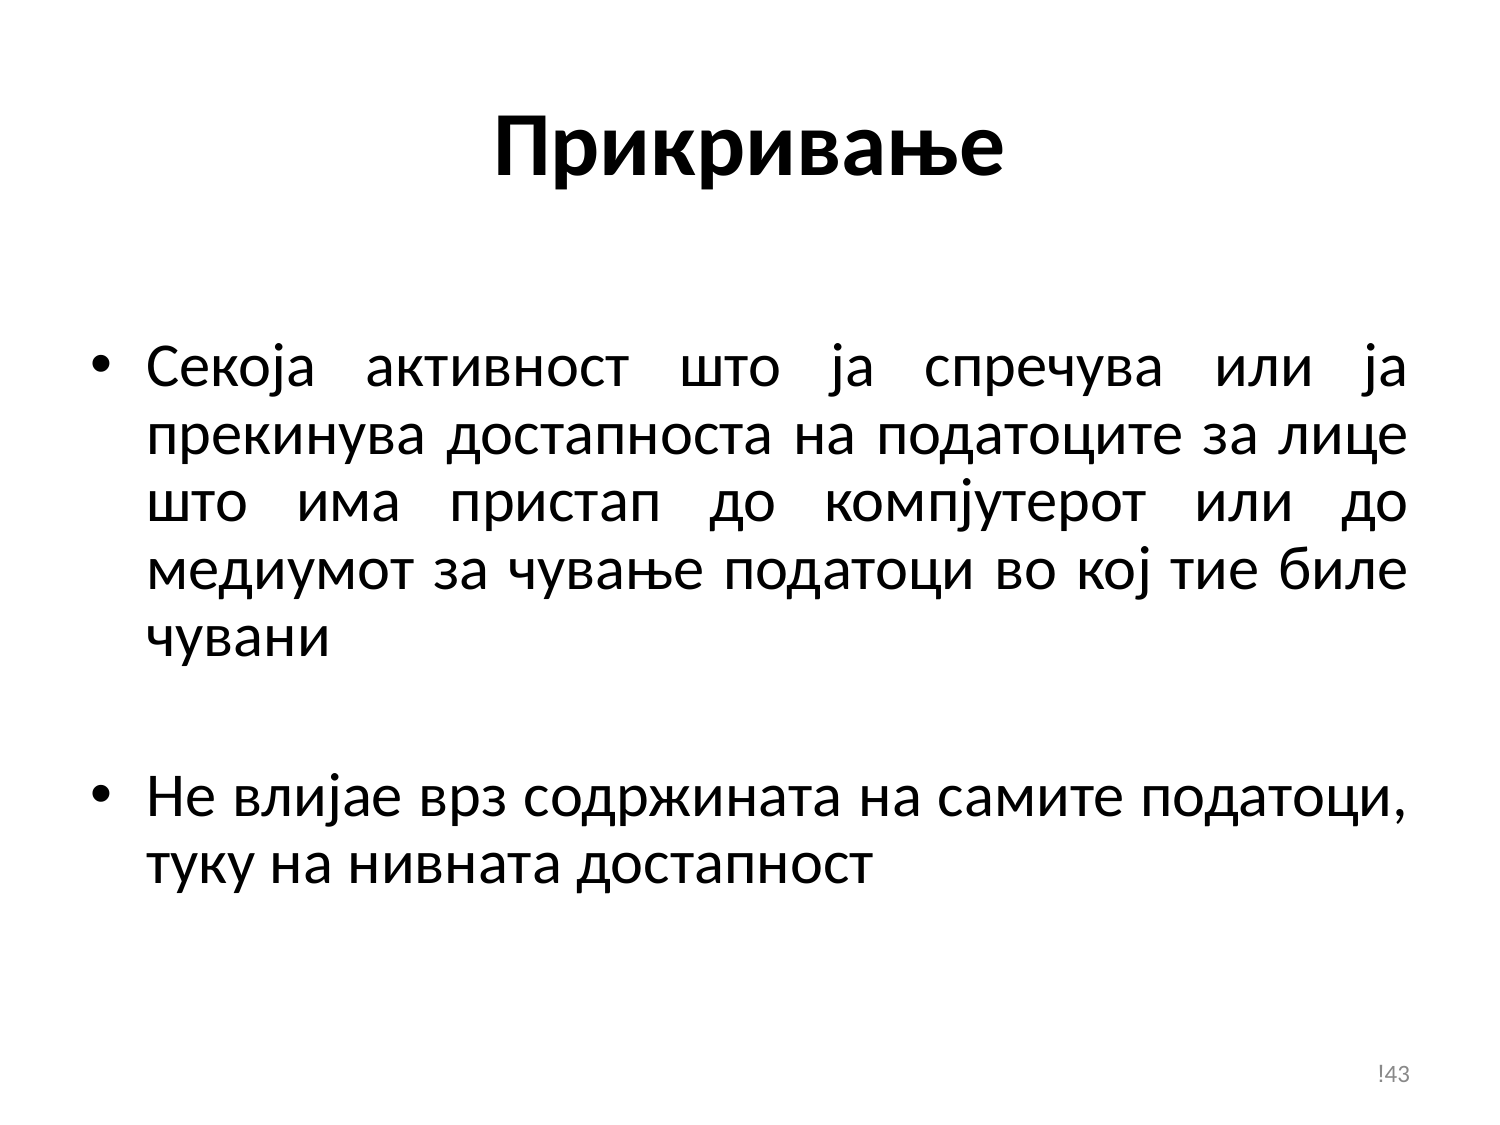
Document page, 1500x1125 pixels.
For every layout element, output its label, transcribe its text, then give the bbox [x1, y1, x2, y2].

slide_number !43 [1074, 1042, 1425, 1103]
list Секоја активност што ја спречува или ја прекинува достапноста на податоците за лице што има пристап до компјутерот или до медиумот за чување податоци во кој тие биле чувани Не влијае врз содржината на самите податоци, туку на нивната достапност [75, 325, 1425, 891]
title Прикривање [75, 45, 1425, 233]
